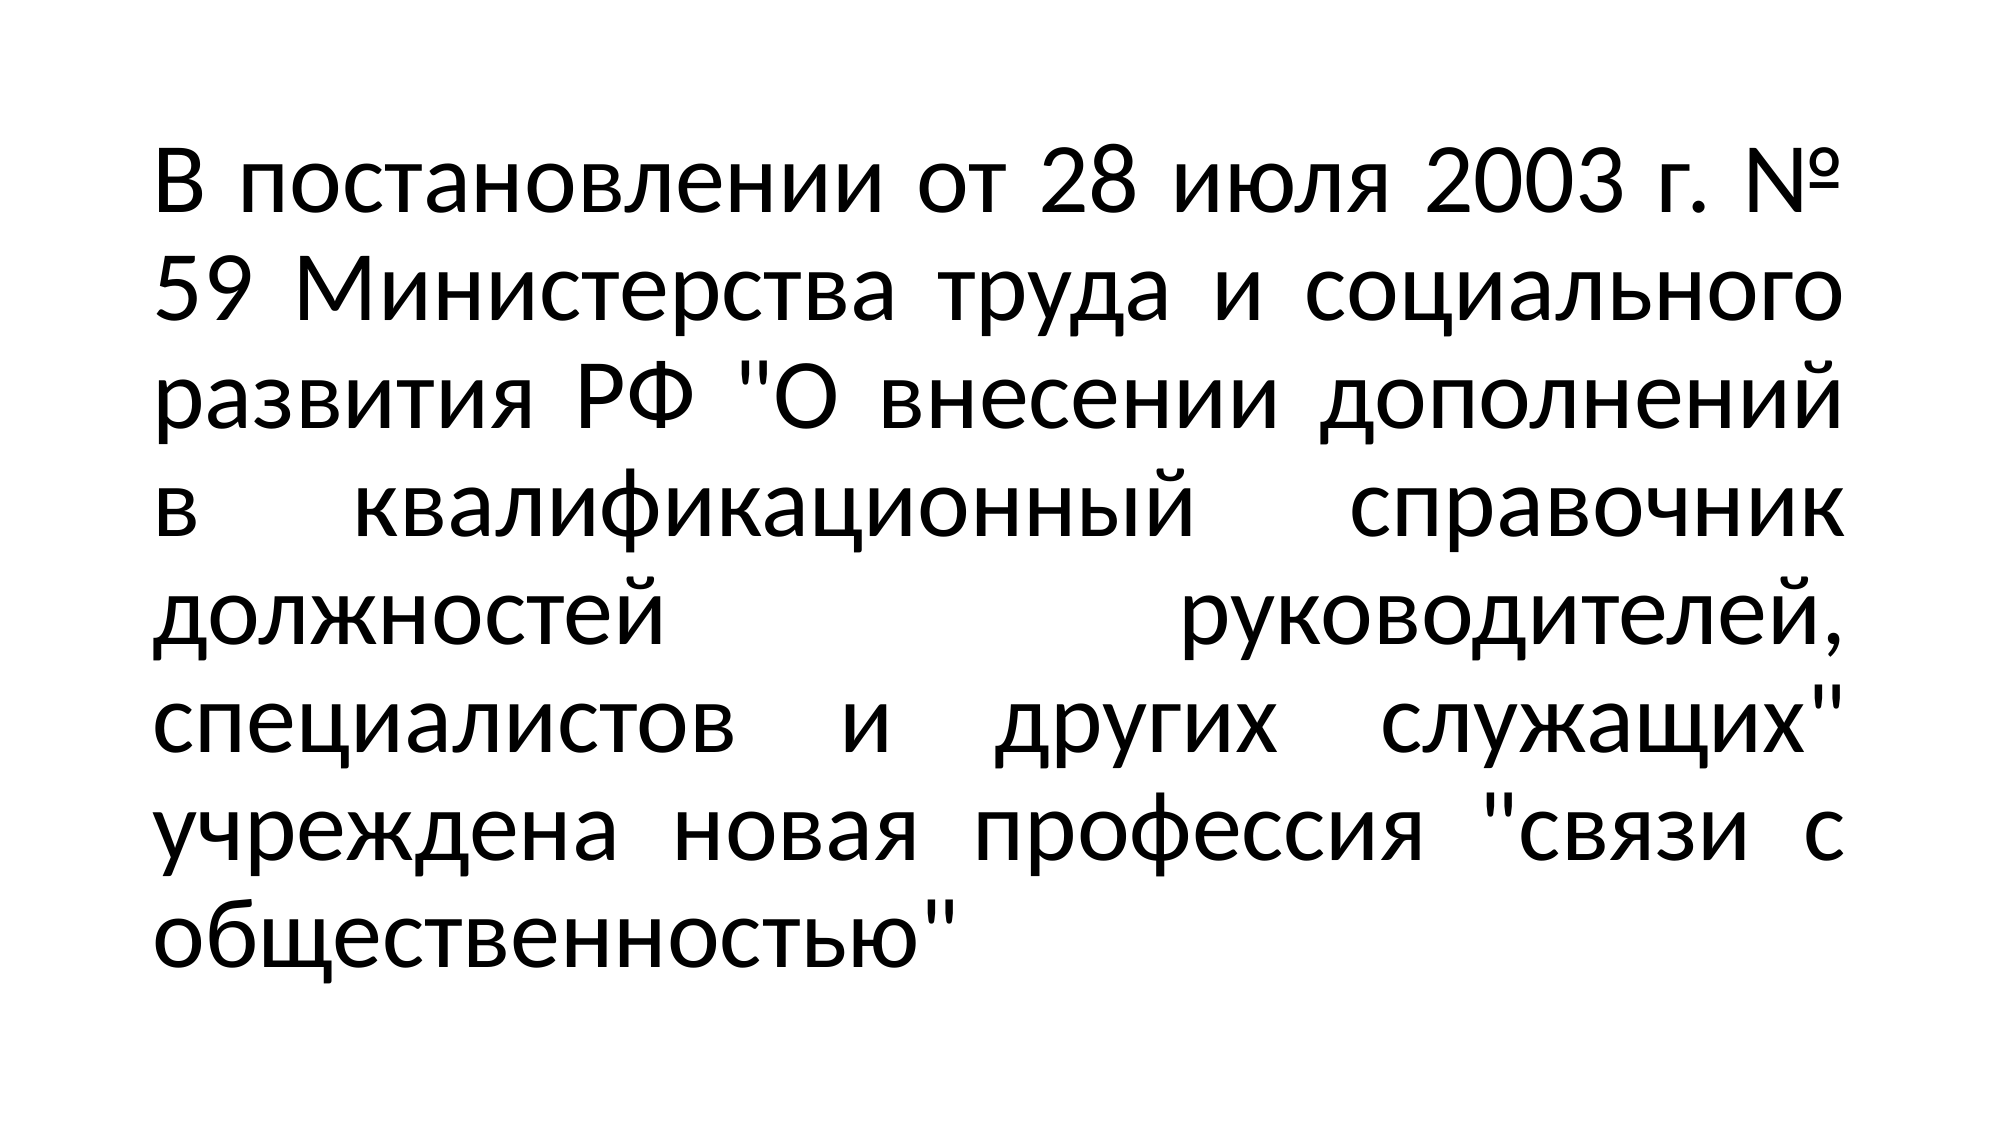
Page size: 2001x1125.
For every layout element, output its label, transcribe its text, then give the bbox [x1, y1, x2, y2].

list В постановлении от 28 июля 2003 г. № 59 Министерства труда и социального развития РФ "О внесении дополнений в квалификационный справочник должностей руководителей, специалистов и других служащих" учреждена новая профессия "связи с общественностью" [137, 118, 1863, 1014]
